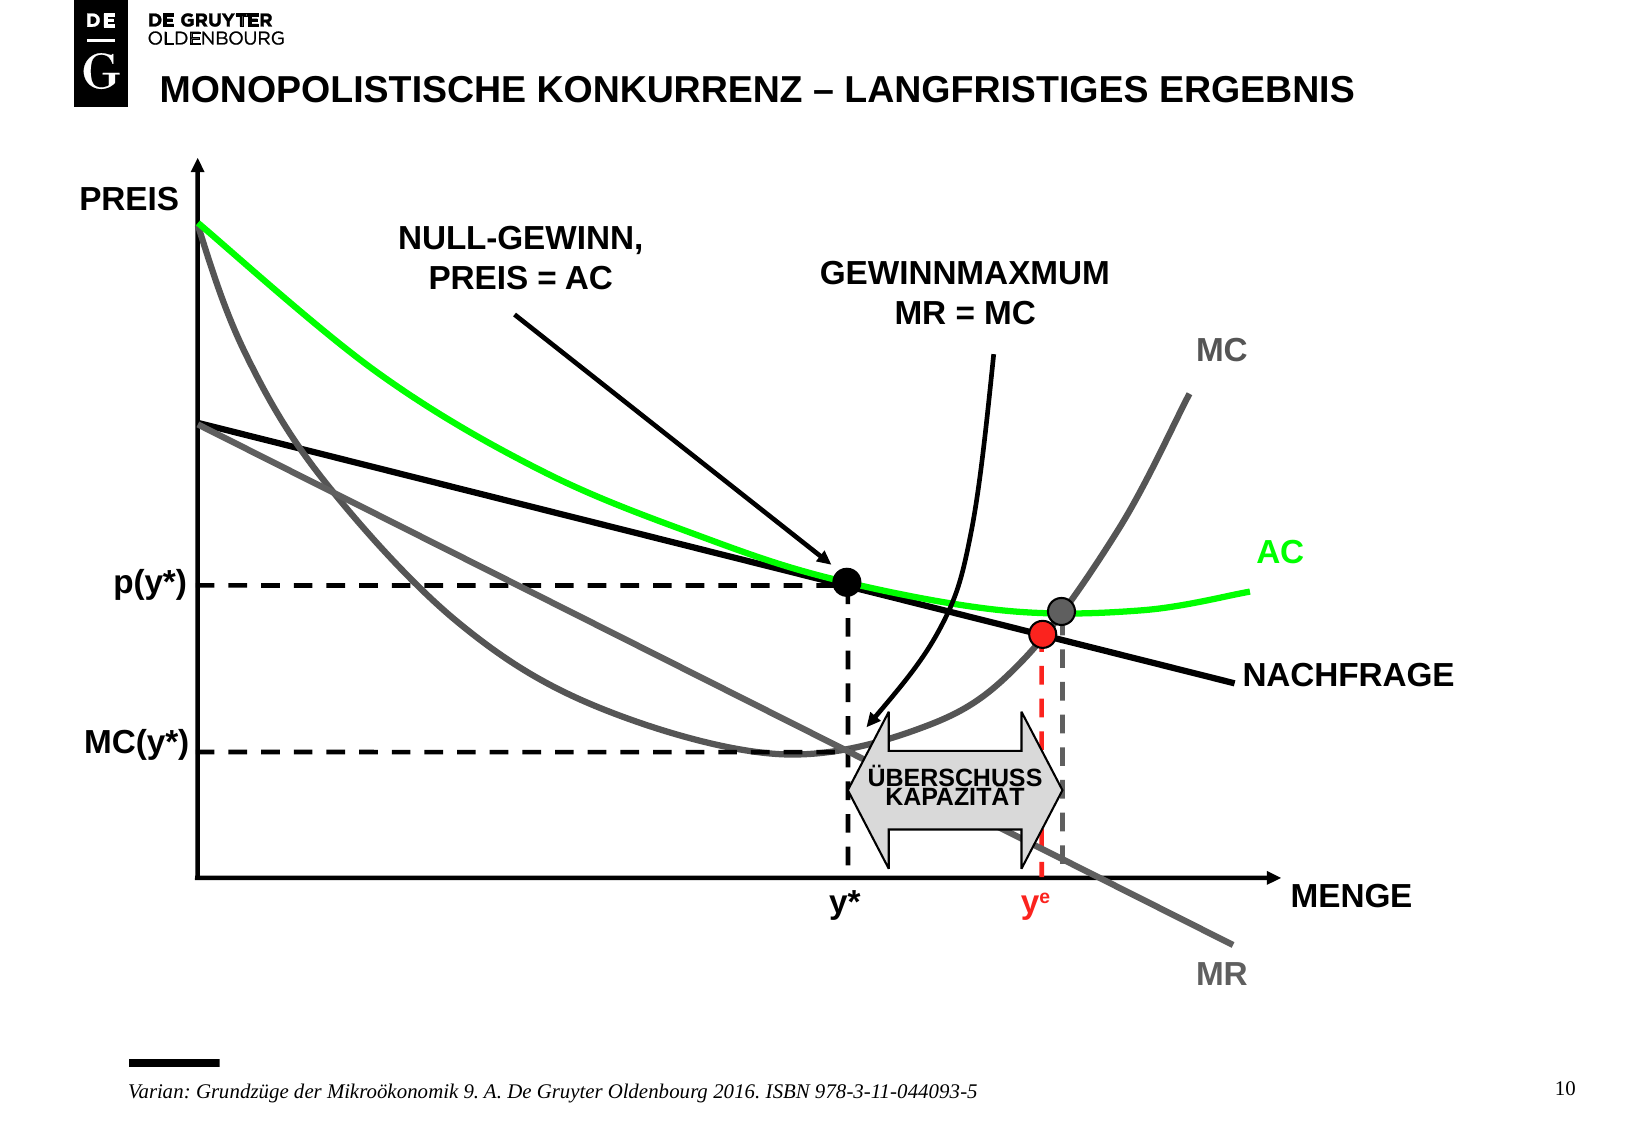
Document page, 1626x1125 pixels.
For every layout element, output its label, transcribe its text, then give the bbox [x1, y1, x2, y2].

title MONOPOLISTISCHE KONKURRENZ – LANGFRISTIGES ERGEBNIS [159, 65, 1586, 122]
text_box y* [814, 873, 876, 928]
text_box AC [1241, 523, 1320, 578]
text_box [1029, 620, 1057, 648]
text_box p(y*) [98, 553, 203, 608]
text_box MC(y*) [69, 712, 205, 768]
text_box [197, 222, 948, 597]
text_box ÜBERSCHUSS KAPAZITÄT [847, 711, 1063, 869]
text_box [1047, 597, 1076, 626]
text_box [514, 314, 832, 565]
text_box [953, 496, 1250, 614]
list [129, 141, 1556, 1018]
text_box MC [1181, 321, 1263, 376]
text_box [866, 354, 994, 728]
text_box [191, 158, 204, 222]
text_box NACHFRAGE [1227, 646, 1470, 701]
text_box [833, 568, 861, 596]
text_box MR [1181, 945, 1263, 1000]
text_box ye [1006, 873, 1066, 928]
slide_number 10 [1554, 1074, 1614, 1104]
text_box PREIS [64, 170, 195, 225]
text_box [978, 360, 1190, 542]
text_box NULL-GEWINN, PREIS = AC [383, 208, 659, 304]
text_box [1066, 871, 1275, 885]
text_box MENGE [1275, 866, 1428, 922]
text_box [197, 224, 1054, 755]
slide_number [128, 1077, 1539, 1108]
text_box GEWINNMAXMUM MR = MC [805, 244, 1126, 339]
